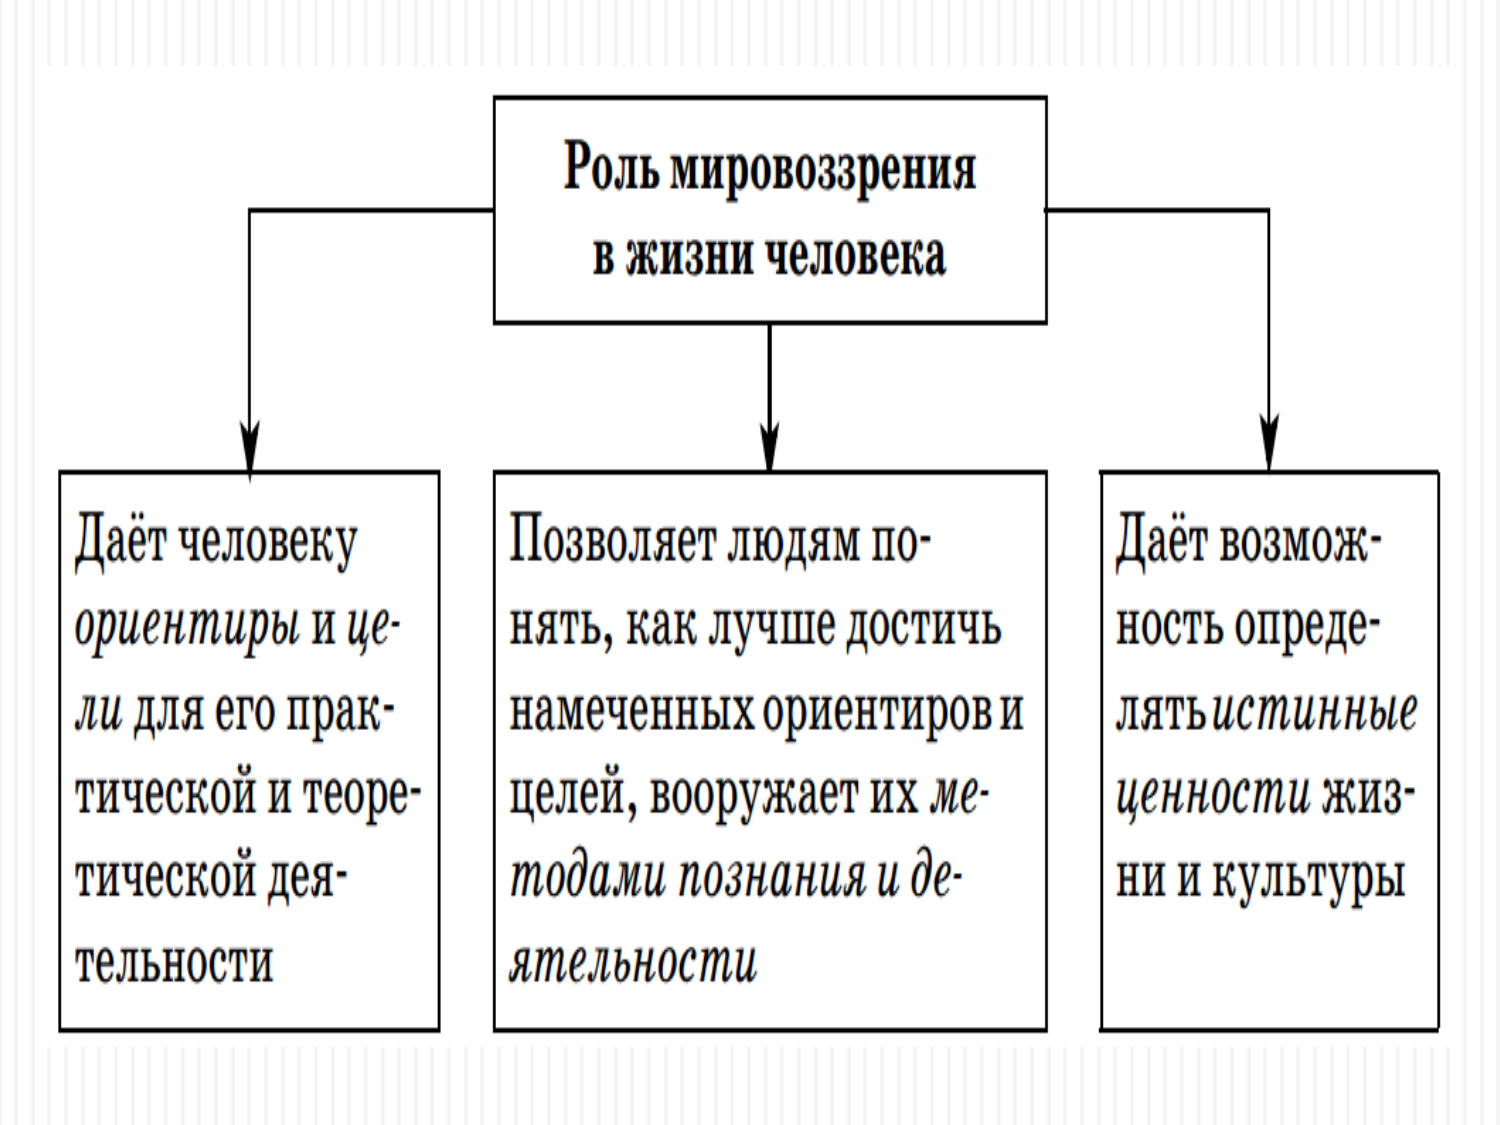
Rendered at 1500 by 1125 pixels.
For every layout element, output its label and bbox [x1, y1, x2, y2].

picture [40, 65, 1454, 1048]
